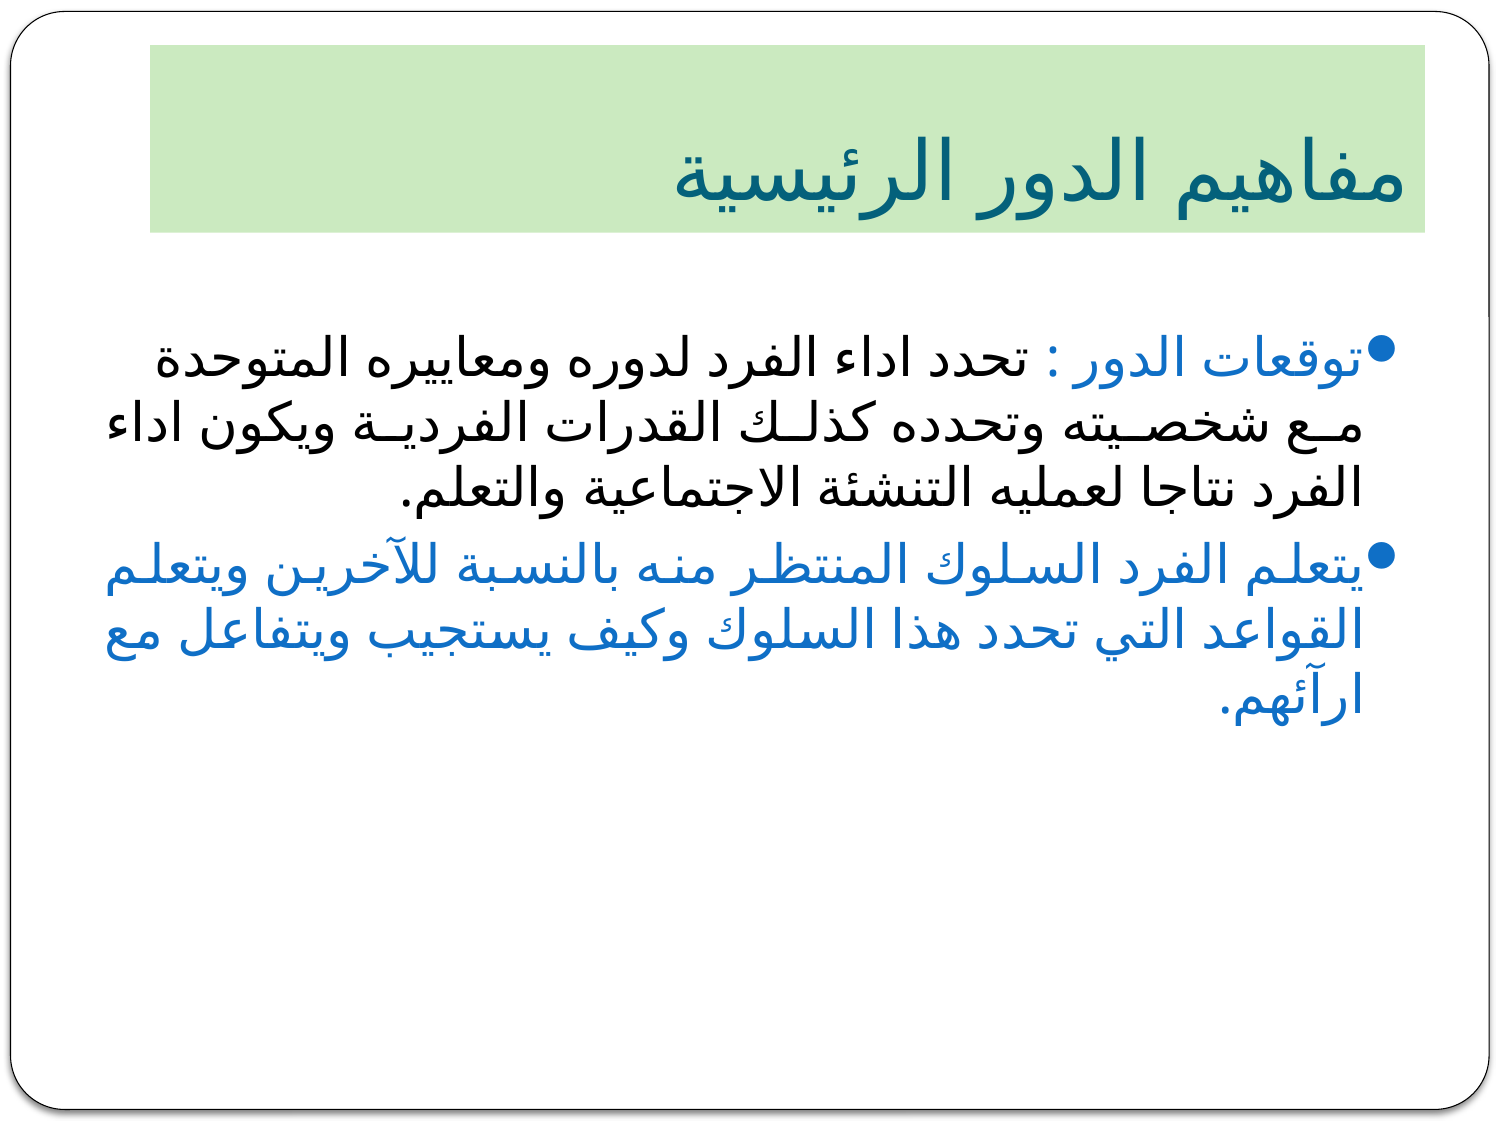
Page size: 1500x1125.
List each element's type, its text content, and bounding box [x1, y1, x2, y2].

list توقعات الدور : تحدد اداء الفرد لدوره ومعاييره المتوحدة مع شخصيته وتحدده كذلك القدرات الفردية ويكون اداء الفرد نتاجا لعمليه التنشئة الاجتماعية والتعلم. يتعلم الفرد السلوك المنتظر منه بالنسبة للآخرين ويتعلم القواعد التي تحدد هذا السلوك وكيف يستجيب ويتفاعل مع ارآئهم. [90, 237, 1425, 1033]
title مفاهيم الدور الرئيسية [150, 45, 1425, 233]
